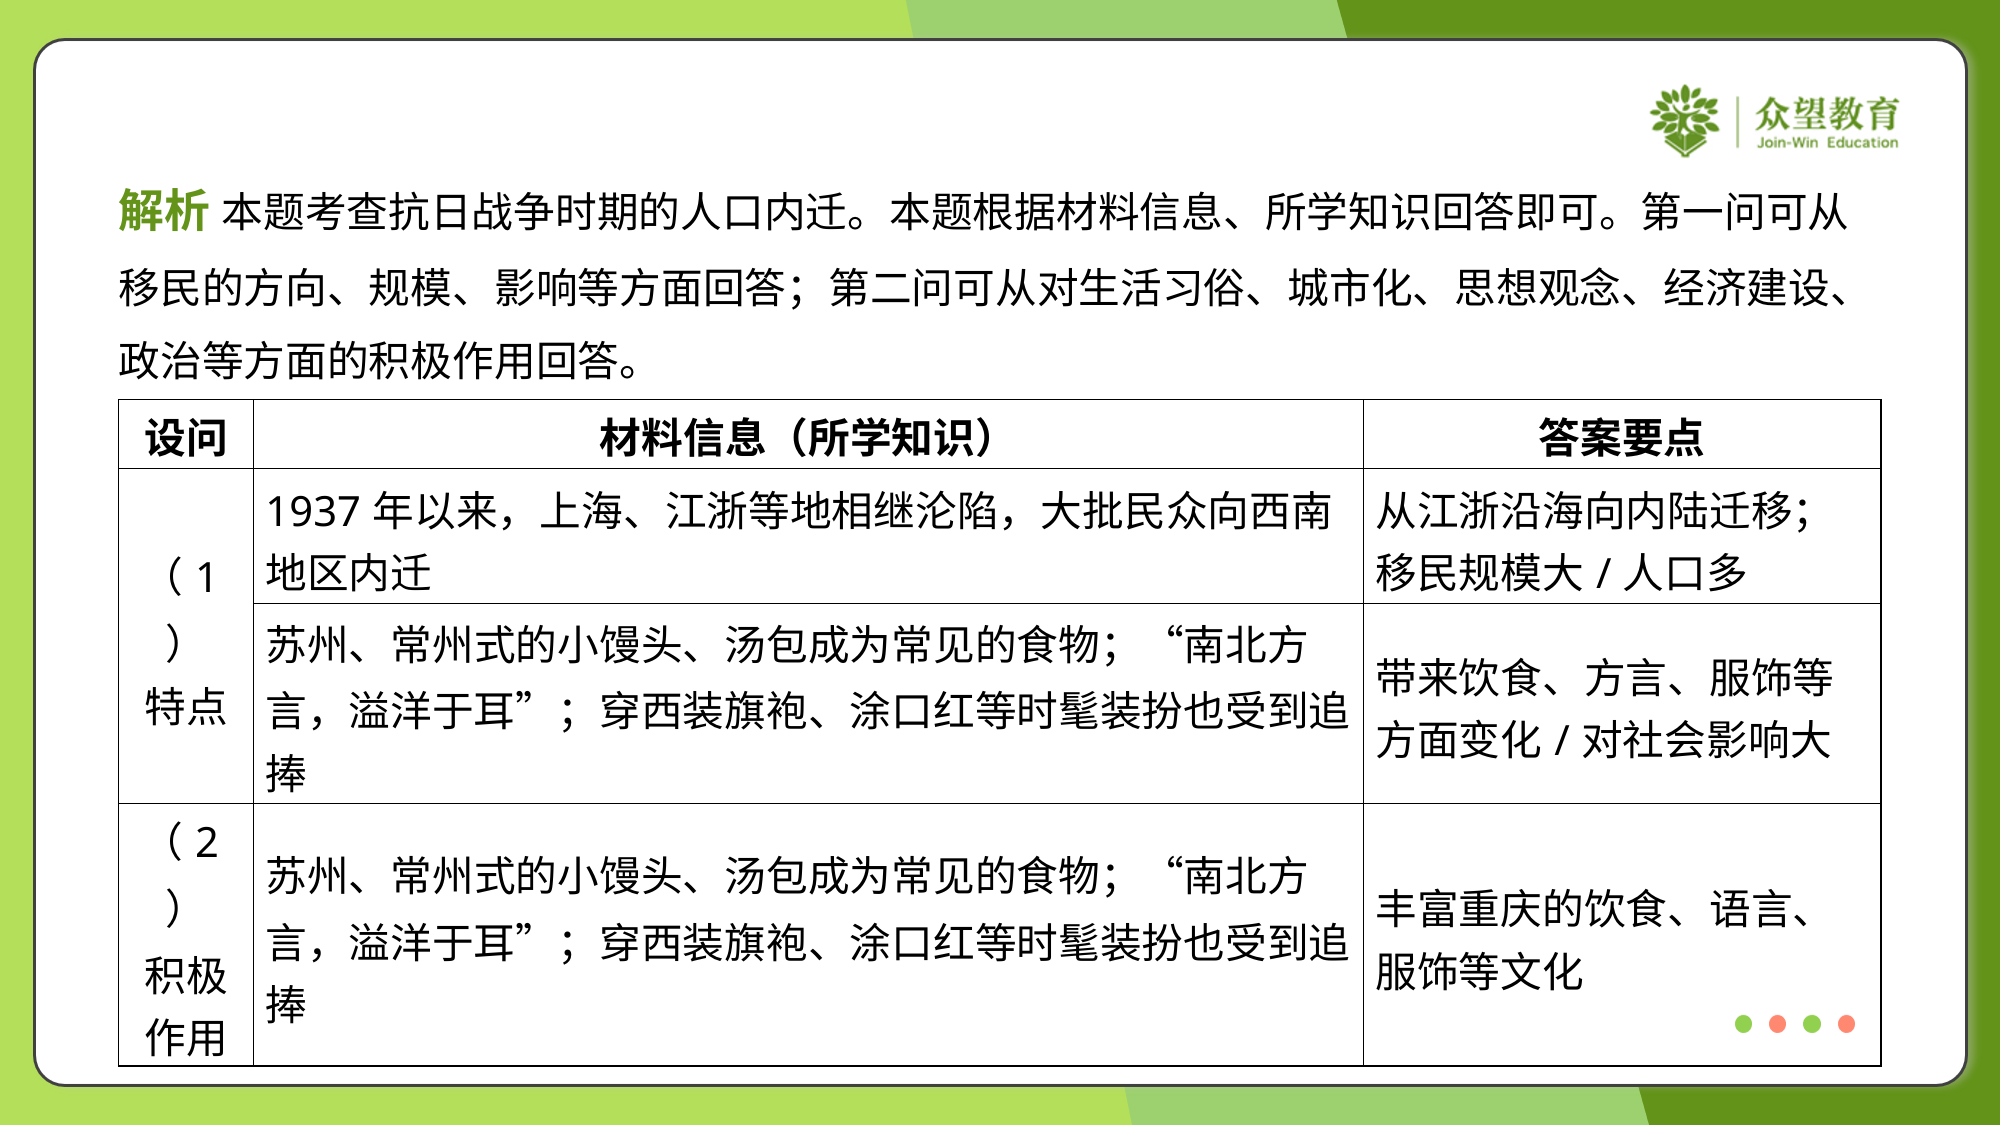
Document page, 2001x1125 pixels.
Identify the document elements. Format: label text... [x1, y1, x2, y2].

table_header 答案要点 [1364, 400, 1880, 468]
picture [0, 0, 2000, 1125]
table_cell （1） 特点 [119, 469, 253, 803]
table_cell （2） 积极 作用 [119, 804, 253, 1065]
table_header 材料信息（所学知识） [254, 400, 1363, 468]
table_cell 从江浙沿海向内陆迁移； 移民规模大/人口多 [1364, 469, 1880, 603]
table_cell 丰富重庆的饮食、语言、 服饰等文化 [1364, 804, 1880, 1065]
table_header 设问 [119, 400, 253, 468]
text_box 解析 本题考查抗日战争时期的人口内迁。本题根据材料信息、所学知识回答即可。第一问可从 移民的方向、规模、影响等方面回答；第二问可从对生活习俗、城市化、思想观念、经济建设、 政治等方面的积极作用回答。 [118, 159, 1883, 377]
table_cell 带来饮食、方言、服饰等 方面变化/对社会影响大 [1364, 604, 1880, 803]
table_cell 1937年以来，上海、江浙等地相继沦陷，大批民众向西南 地区内迁 [254, 469, 1363, 603]
table_cell 苏州、常州式的小馒头、汤包成为常见的食物；“南北方 言，溢洋于耳”；穿西装旗袍、涂口红等时髦装扮也受到追 捧 [254, 804, 1363, 1065]
table_cell 苏州、常州式的小馒头、汤包成为常见的食物；“南北方 言，溢洋于耳”；穿西装旗袍、涂口红等时髦装扮也受到追 捧 [254, 604, 1363, 803]
